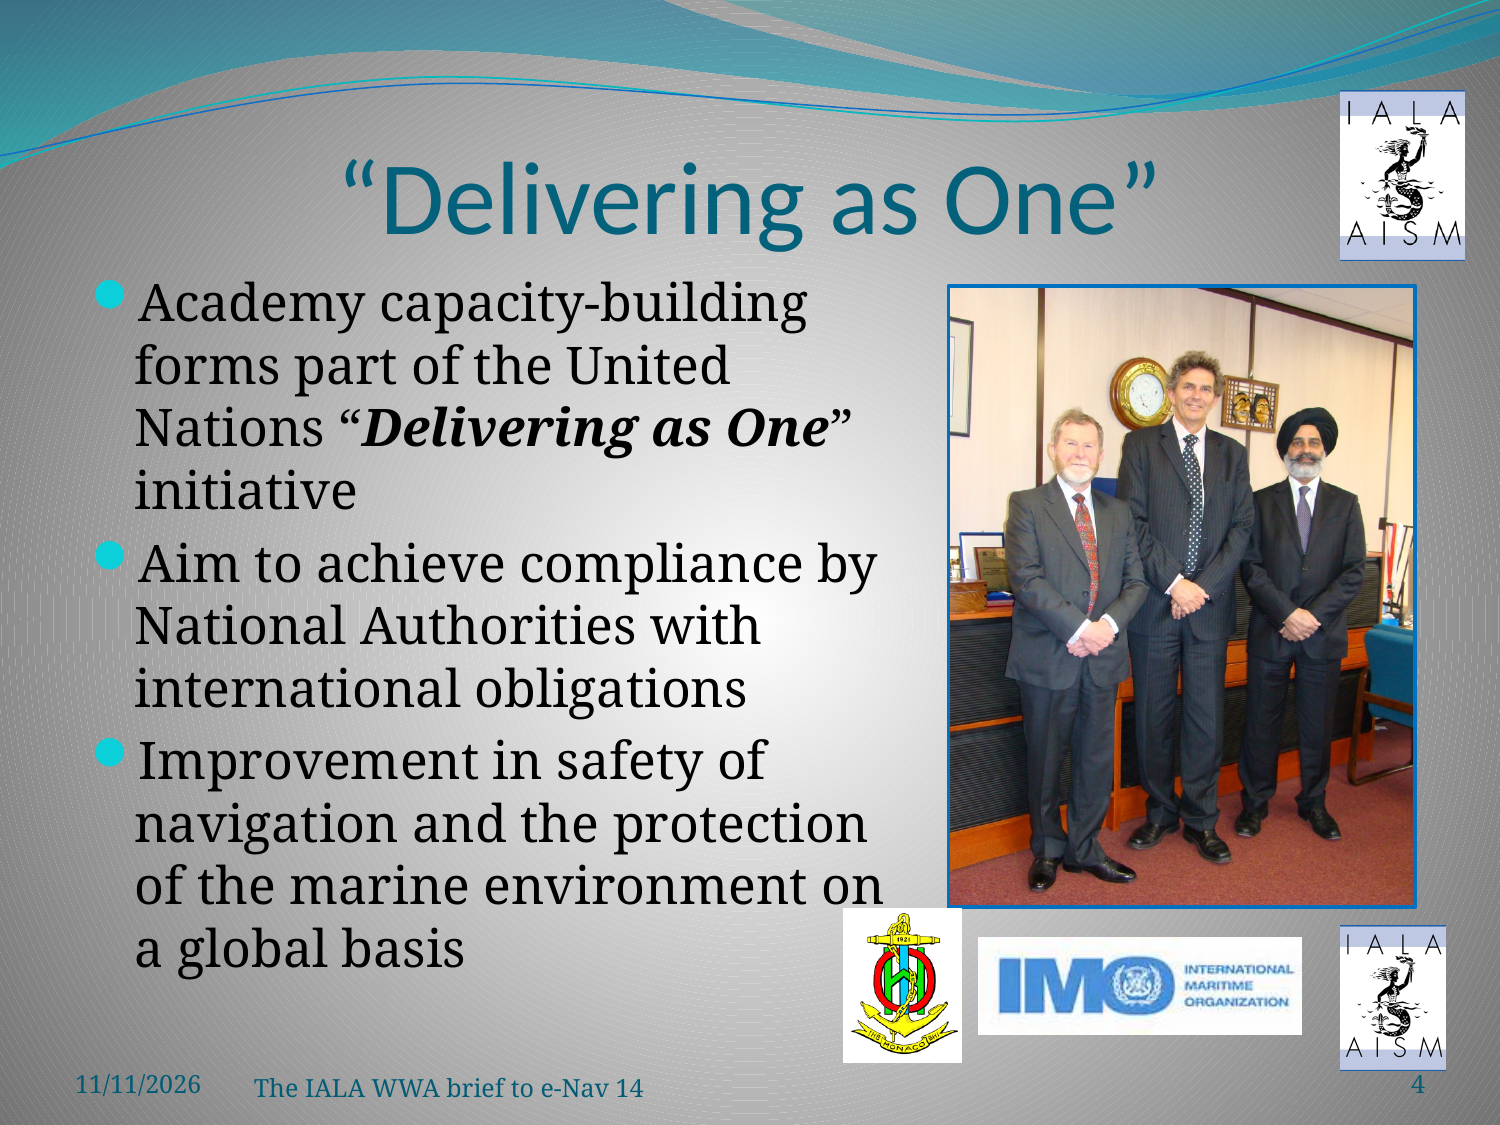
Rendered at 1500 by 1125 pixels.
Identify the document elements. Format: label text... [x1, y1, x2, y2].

picture [843, 908, 962, 1064]
list Academy capacity-building forms part of the United Nations “Delivering as One” initiative Aim to achieve compliance by National Authorities with international obligations Improvement in safety of navigation and the protection of the marine environment on a global basis [76, 262, 939, 990]
title “Delivering as One” [75, 115, 1425, 256]
picture [977, 936, 1302, 1035]
picture [1340, 925, 1446, 1071]
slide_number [75, 1042, 253, 1103]
slide_number 4 [1299, 1042, 1425, 1103]
picture [1340, 90, 1465, 261]
footer The IALA WWA brief to e-Nav 14 [253, 1042, 1199, 1103]
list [949, 287, 1414, 906]
